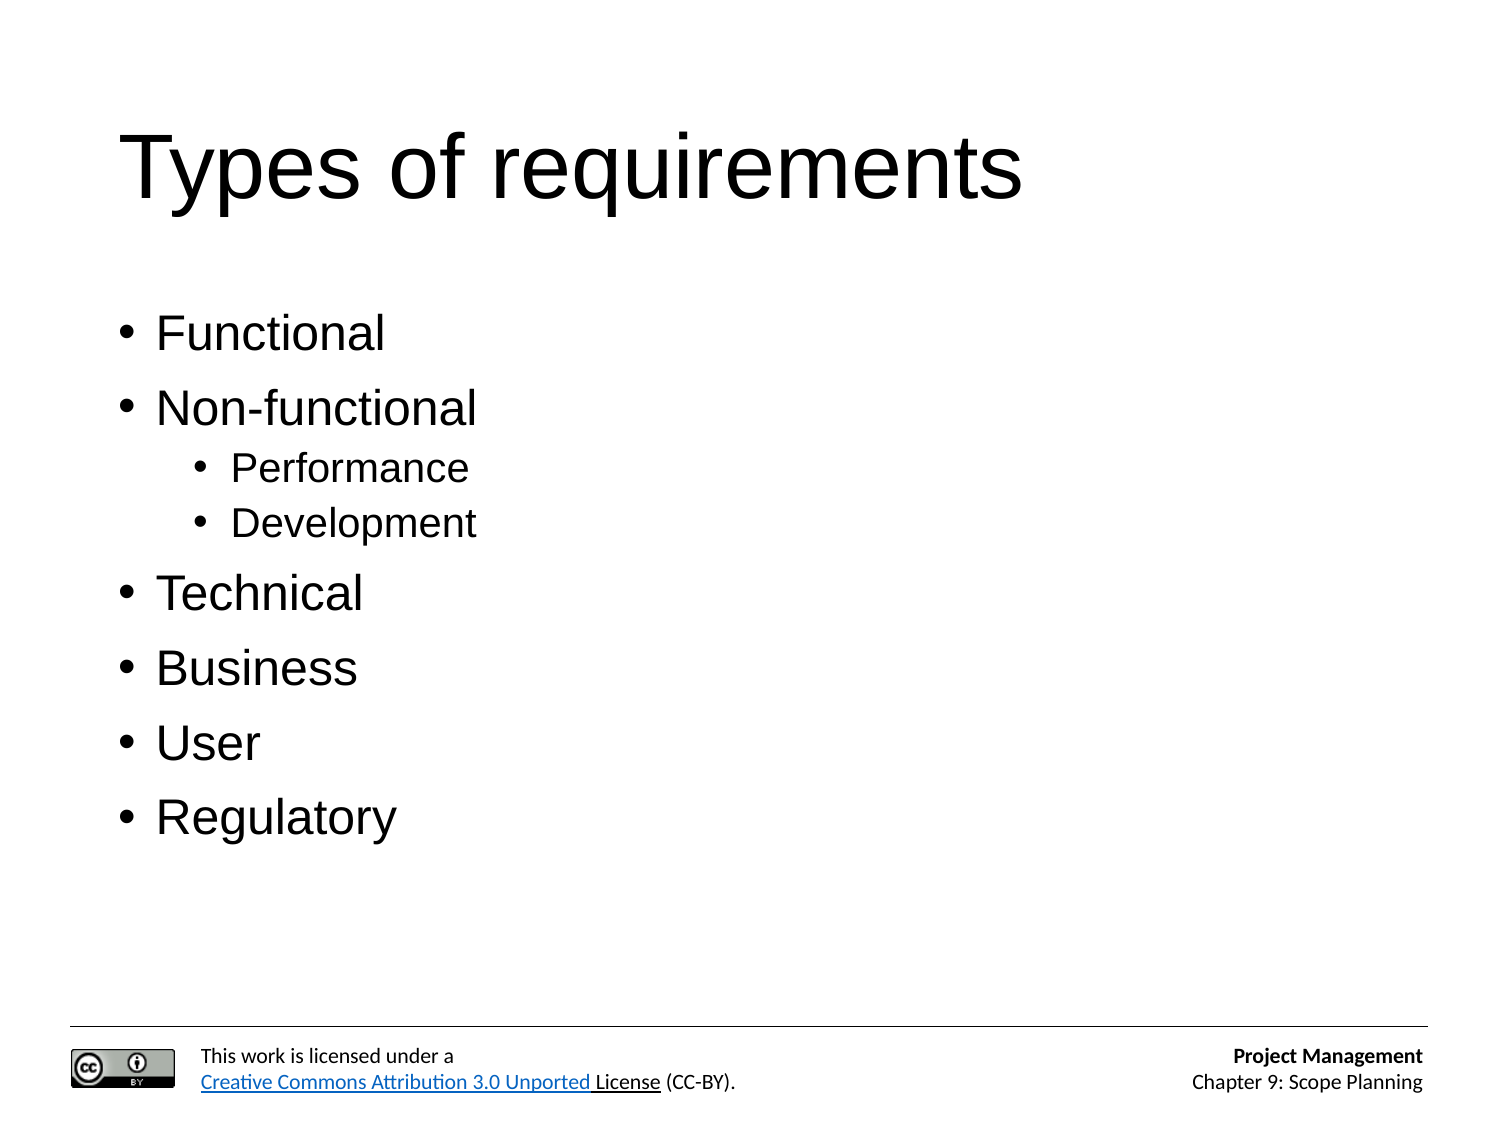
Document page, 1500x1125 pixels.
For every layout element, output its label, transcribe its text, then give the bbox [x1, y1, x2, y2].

list Functional Non-functional Performance Development Technical Business User Regulatory [103, 299, 1397, 1014]
picture [71, 1049, 175, 1088]
title Types of requirements [103, 59, 1397, 278]
